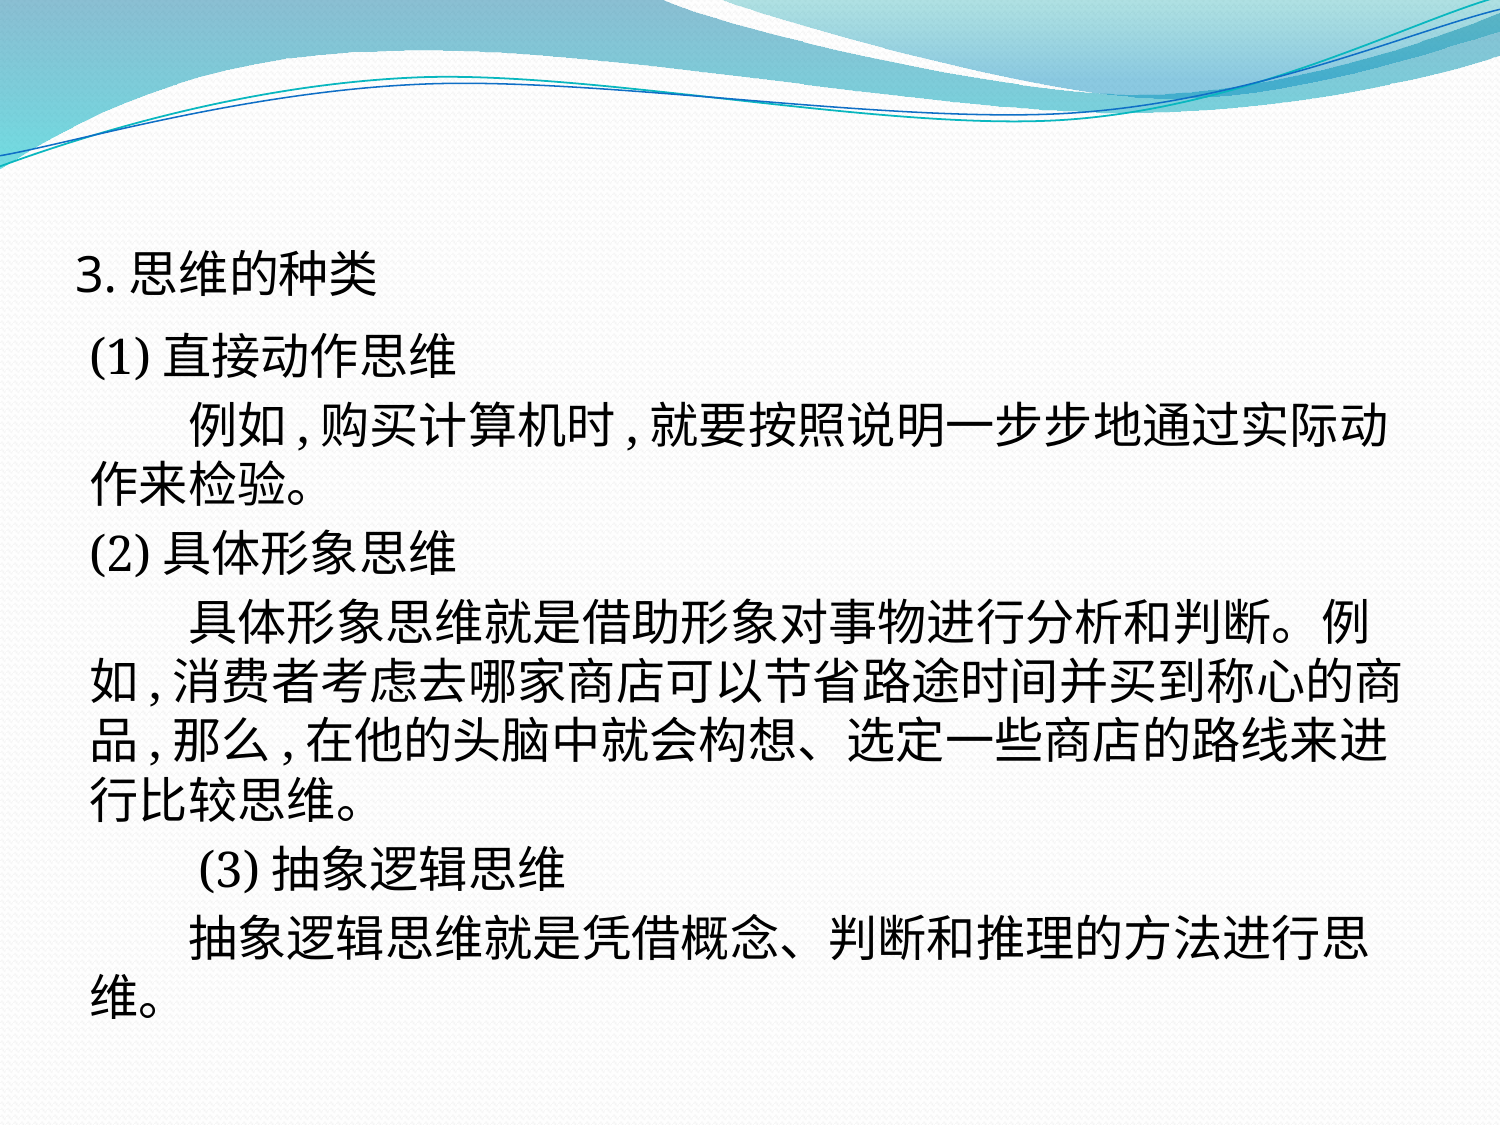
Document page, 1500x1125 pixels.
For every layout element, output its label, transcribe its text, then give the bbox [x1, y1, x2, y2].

title 3.思维的种类 [75, 115, 1425, 303]
list (1)直接动作思维 例如,购买计算机时,就要按照说明一步步地通过实际动作来检验。 (2)具体形象思维 具体形象思维就是借助形象对事物进行分析和判断。例如,消费者考虑去哪家商店可以节省路途时间并买到称心的商品,那么,在他的头脑中就会构想、选定一些商店的路线来进行比较思维。 (3)抽象逻辑思维 抽象逻辑思维就是凭借概念、判断和推理的方法进行思维。 [75, 317, 1425, 1038]
